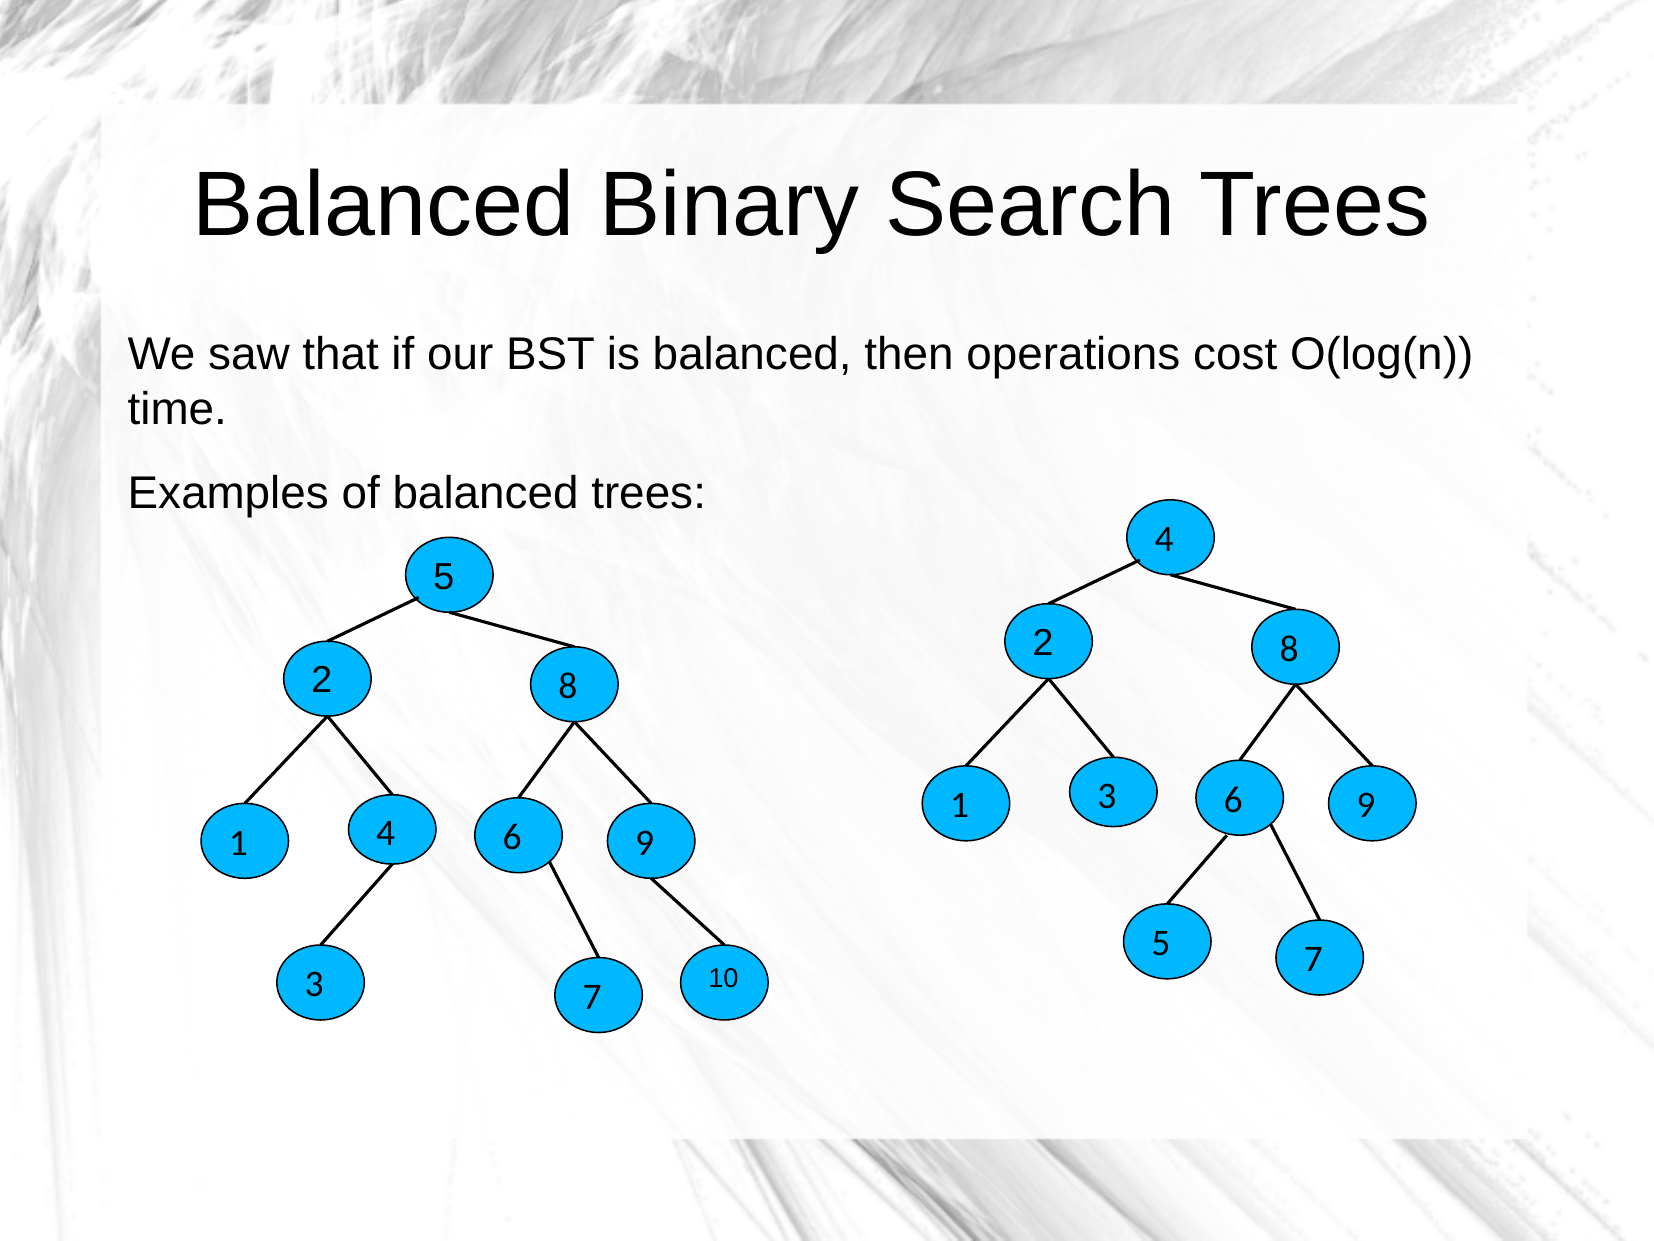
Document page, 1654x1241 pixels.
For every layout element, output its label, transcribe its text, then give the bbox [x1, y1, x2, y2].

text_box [922, 499, 1417, 995]
picture [0, 0, 1654, 1241]
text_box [201, 537, 769, 1033]
title Balanced Binary Search Trees [118, 93, 1506, 299]
list We saw that if our BST is balanced, then operations cost O(log(n)) time. Examples of balanced trees: [118, 319, 1571, 1109]
